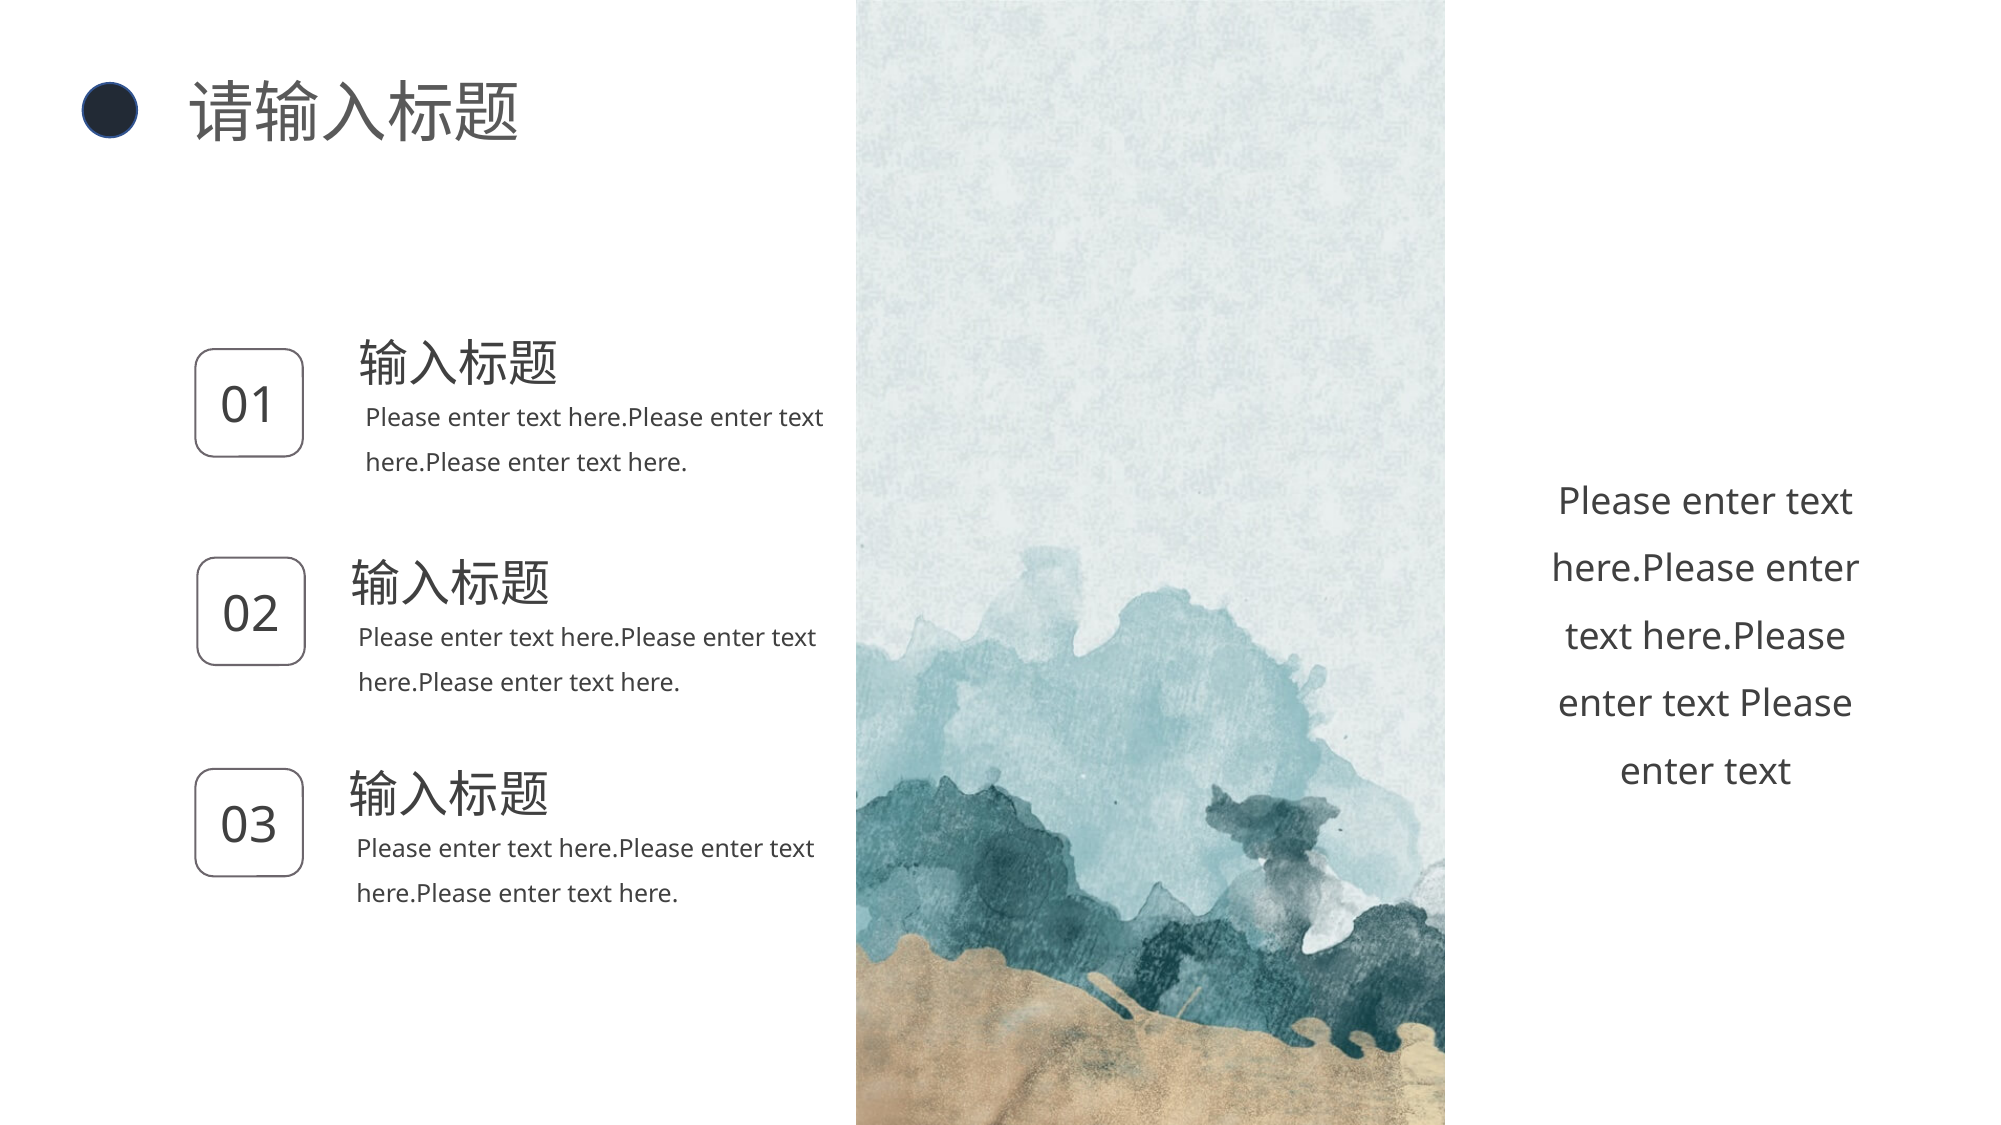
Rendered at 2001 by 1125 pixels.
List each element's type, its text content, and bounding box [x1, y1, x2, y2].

text_box Please enter text here.Please enter text here.Please enter text here. [343, 599, 856, 704]
text_box [81, 81, 139, 139]
text_box 输入标题 [343, 324, 680, 399]
text_box 请输入标题 [172, 62, 536, 157]
picture [856, 0, 1445, 1125]
text_box 02 [196, 556, 306, 667]
text_box 01 [194, 348, 304, 458]
text_box Please enter text here.Please enter text here.Please enter text here. [350, 379, 856, 484]
text_box Please enter text here.Please enter text here.Please enter text here. [341, 810, 856, 916]
text_box Please enter text here.Please enter text here.Please enter text Please enter text [1515, 446, 1897, 800]
text_box 输入标题 [336, 544, 785, 619]
text_box 输入标题 [334, 755, 783, 831]
text_box 03 [194, 767, 304, 878]
